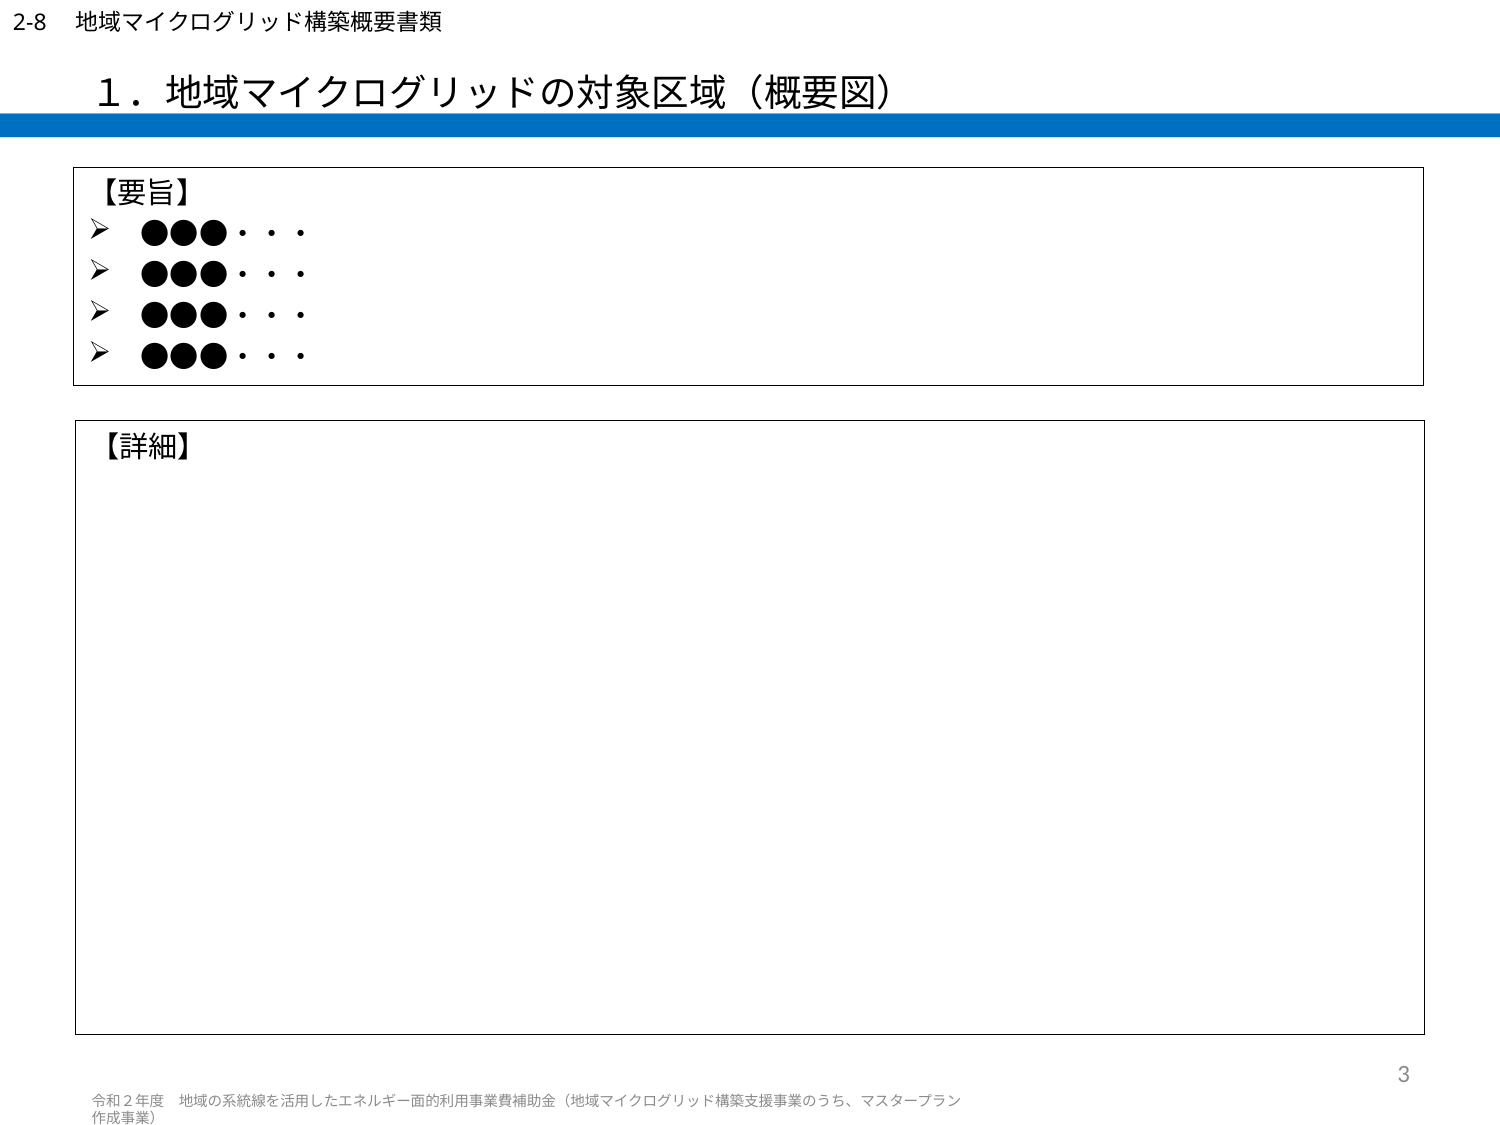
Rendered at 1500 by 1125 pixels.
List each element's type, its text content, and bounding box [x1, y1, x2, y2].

title １．地域マイクログリッドの対象区域（概要図） [75, 45, 1425, 113]
list 【詳細】 [75, 420, 1425, 1035]
slide_number 3 [1074, 1042, 1425, 1103]
text_box [0, 113, 1500, 138]
text_box 令和２年度 地域の系統線を活用したエネルギー面的利用事業費補助金（地域マイクログリッド構築支援事業のうち、マスタープラン作成事業） [76, 1093, 988, 1125]
text_box 2-8 地域マイクログリッド構築概要書類 [0, 0, 467, 61]
list 【要旨】 ●●●・・・ ●●●・・・ ●●●・・・ ●●●・・・ [73, 167, 1424, 386]
